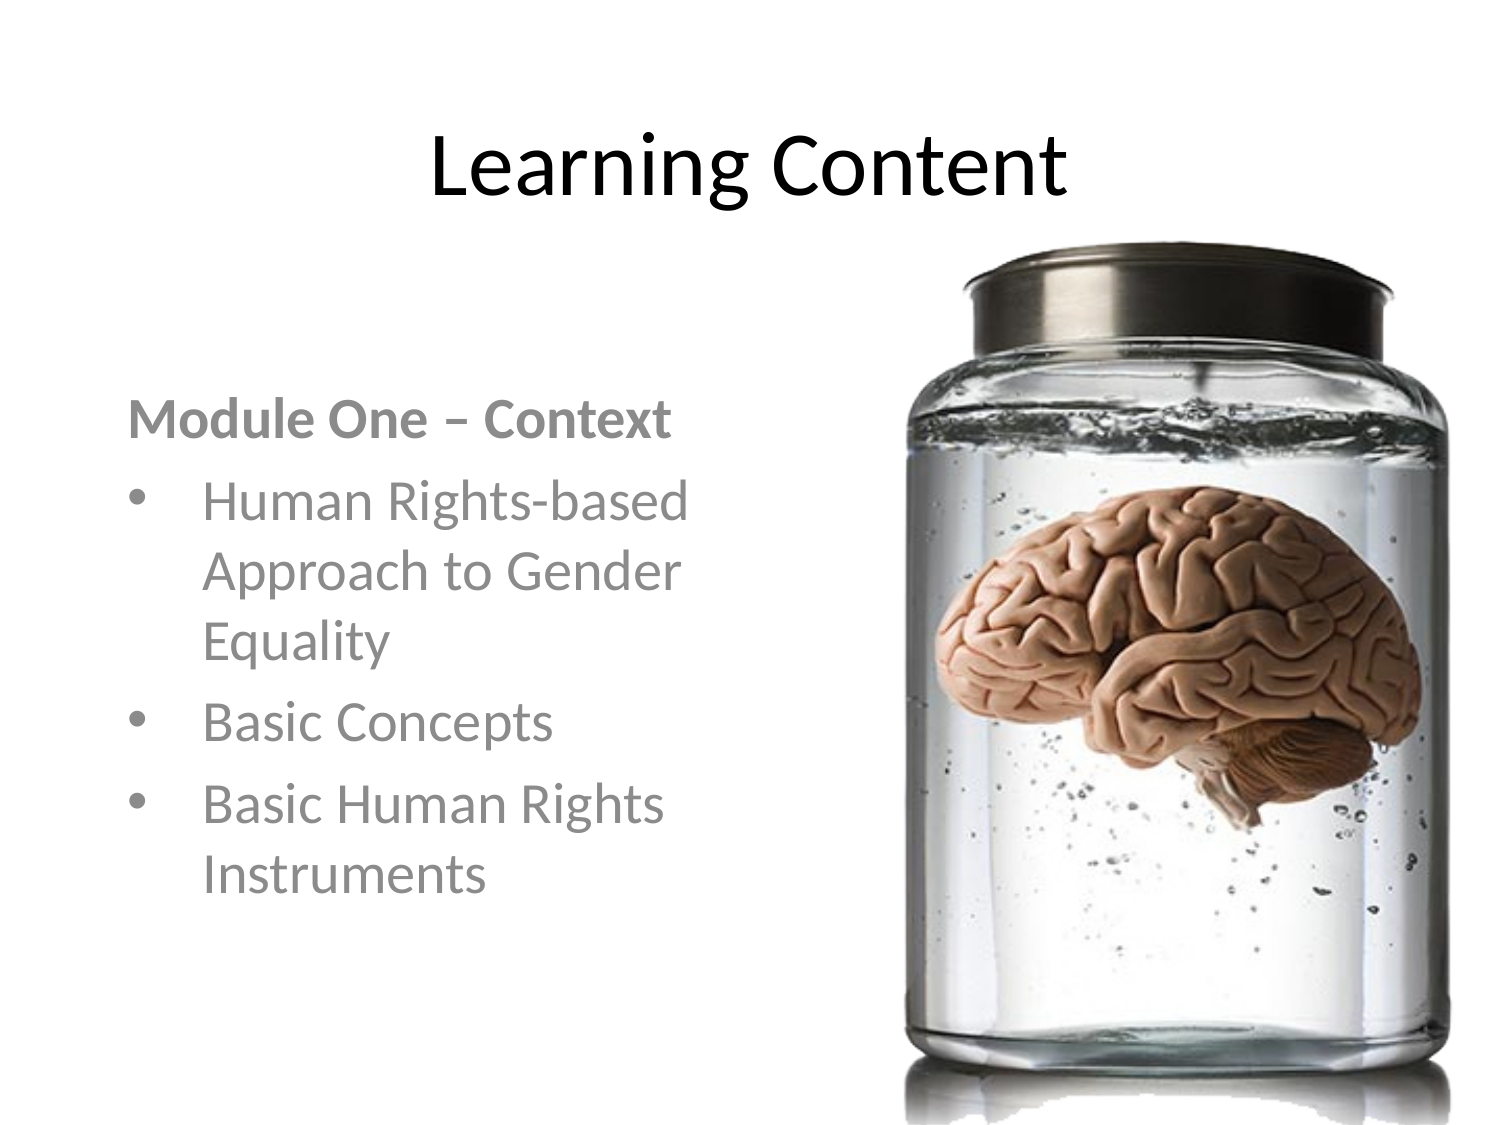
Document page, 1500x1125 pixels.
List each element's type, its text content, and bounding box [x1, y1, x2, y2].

picture [777, 68, 1500, 1125]
title Learning Content [112, 38, 1388, 280]
subtitle Module One – Context Human Rights-based Approach to Gender Equality Basic Concepts Basic Human Rights Instruments [112, 372, 772, 1036]
